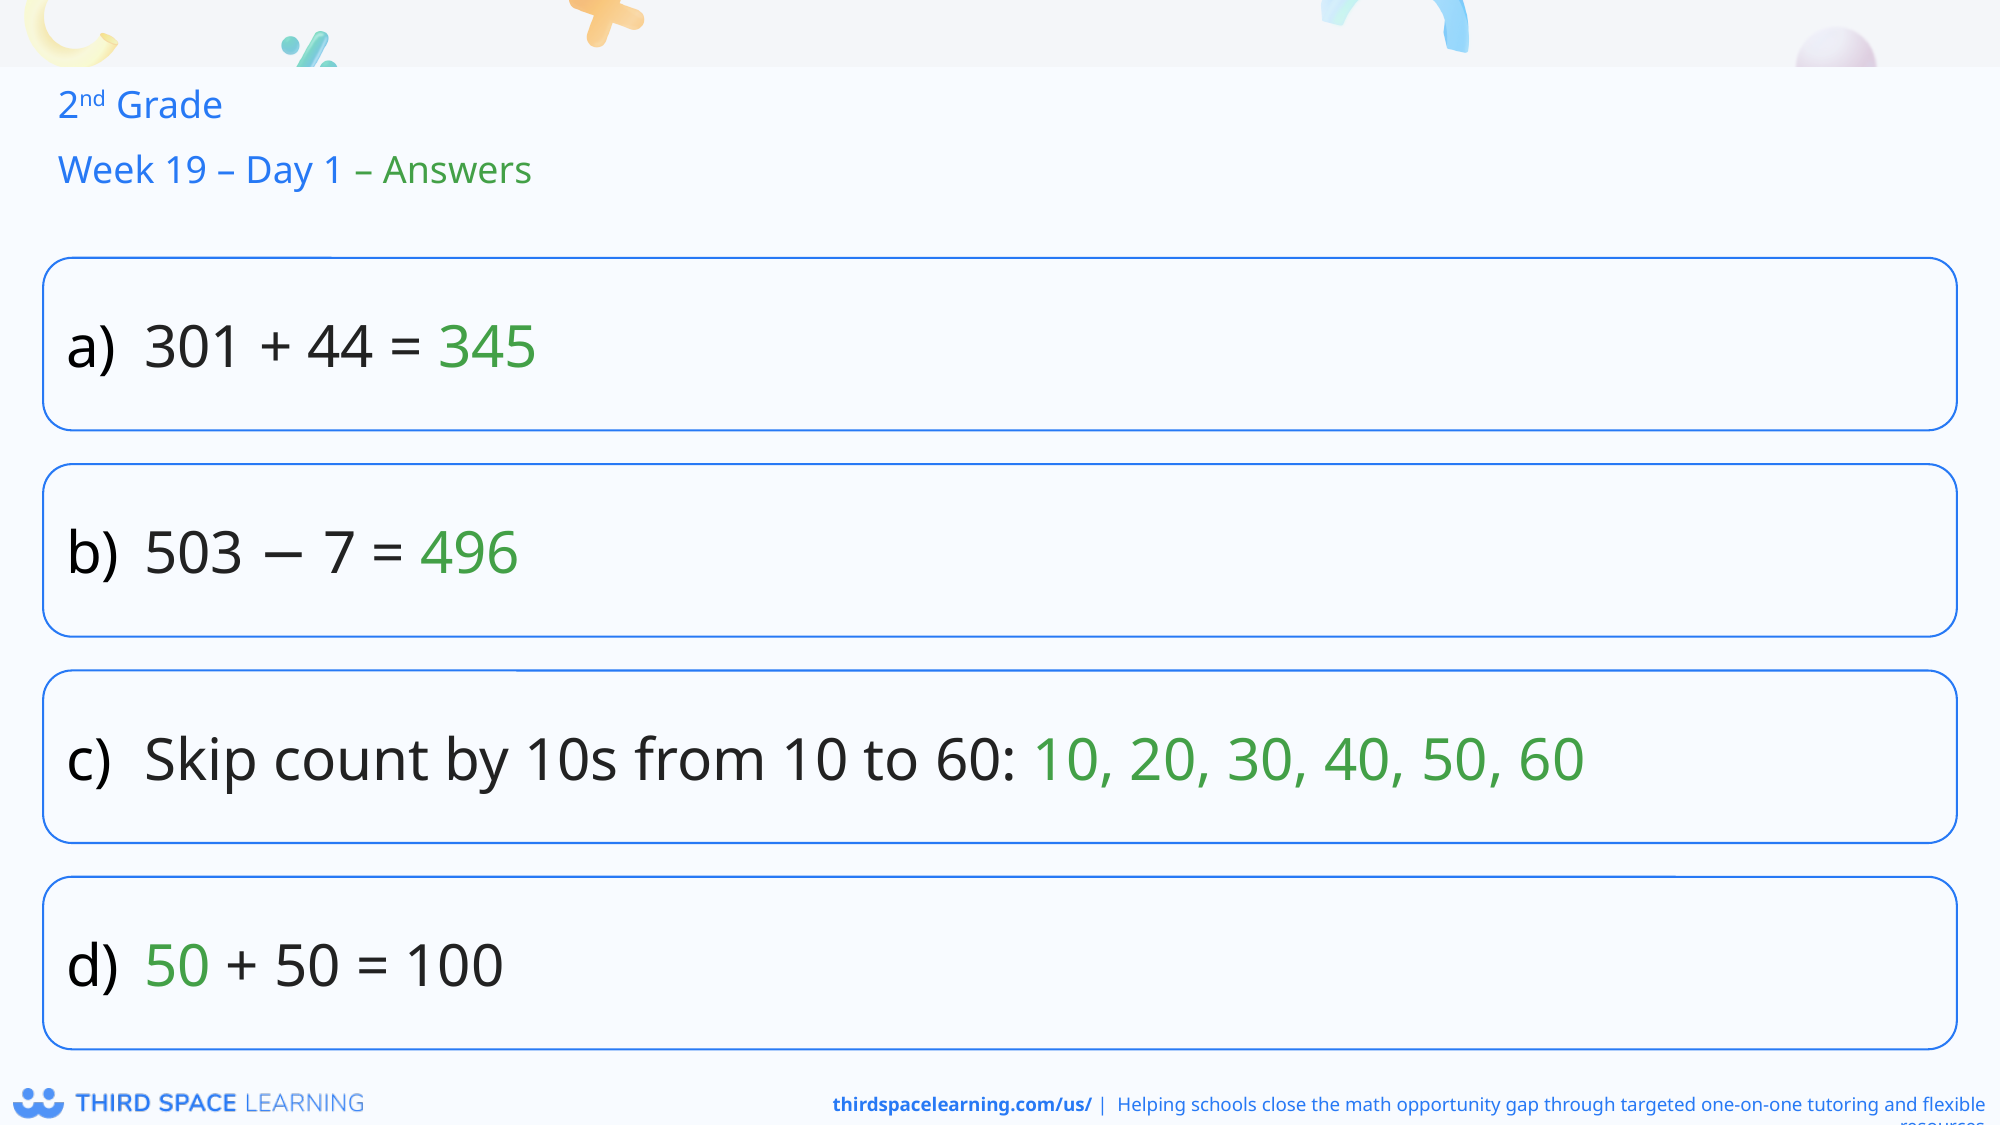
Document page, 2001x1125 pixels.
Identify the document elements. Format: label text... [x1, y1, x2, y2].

list 301 + 44 = 345 [129, 272, 1939, 416]
list Skip count by 10s from 10 to 60: 10, 20, 30, 40, 50, 60 [129, 684, 1939, 829]
text_box 2nd Grade Week 19 – Day 1 – Answers [43, 73, 705, 212]
list 503 − 7 = 496 [129, 478, 1939, 623]
picture [13, 1088, 365, 1119]
list 50 + 50 = 100 [129, 891, 1939, 1035]
picture [0, 0, 2000, 67]
